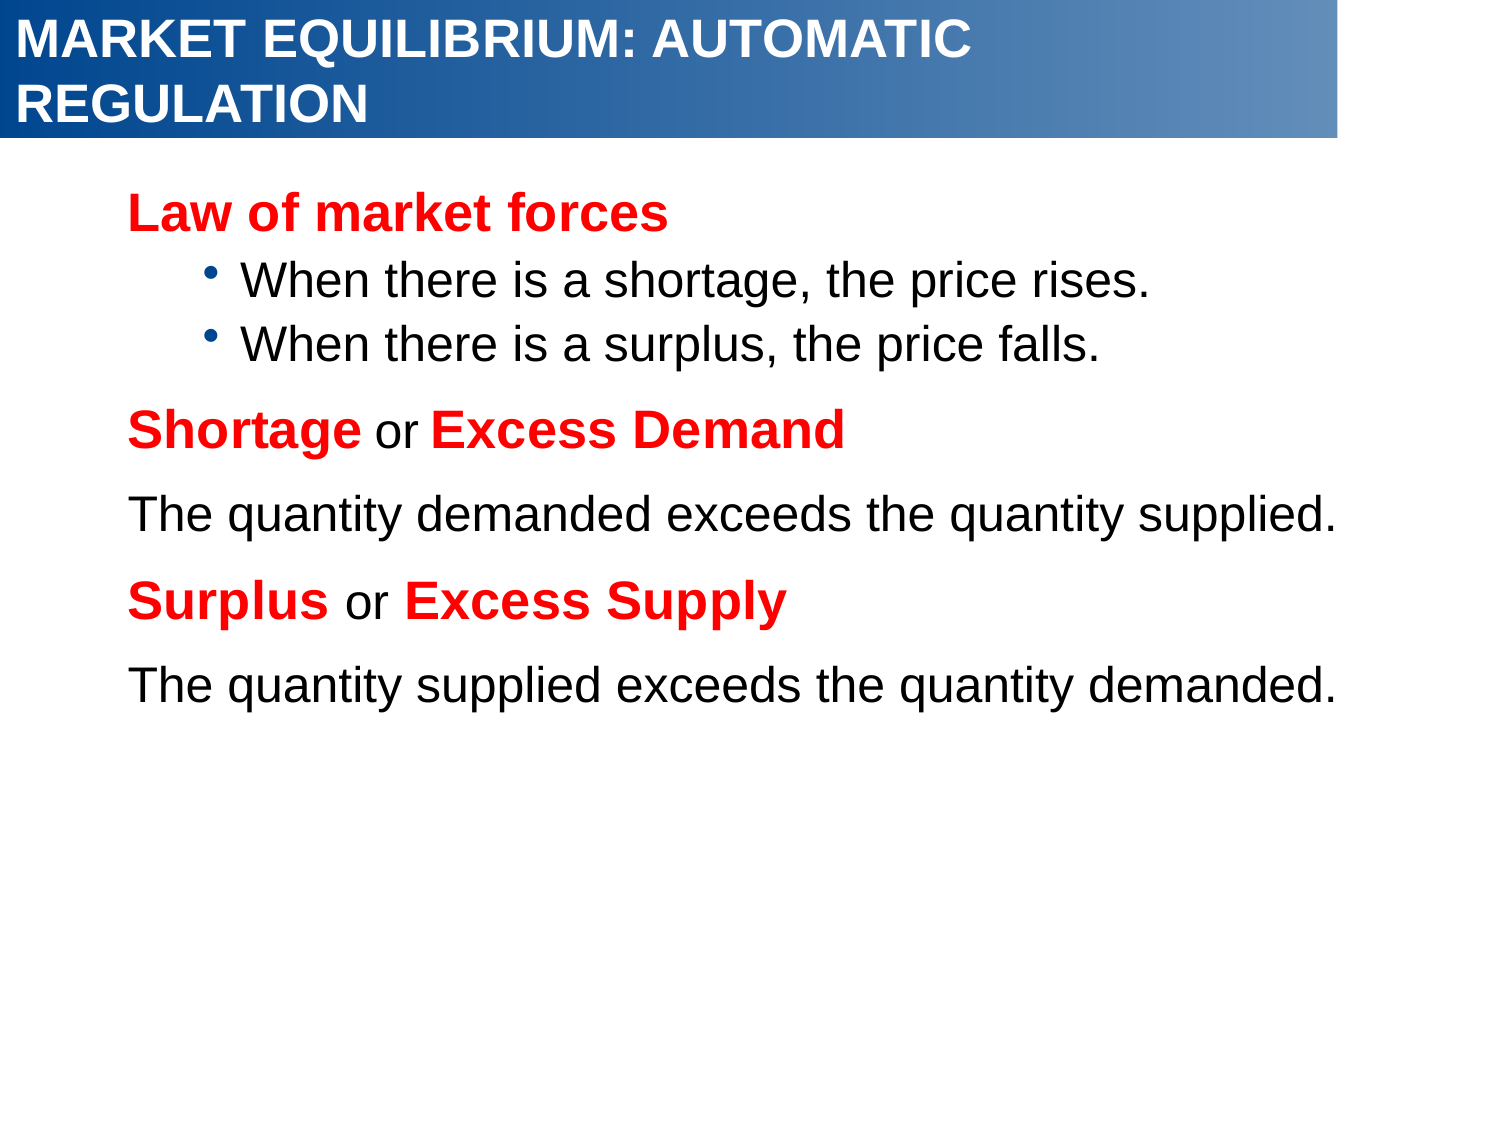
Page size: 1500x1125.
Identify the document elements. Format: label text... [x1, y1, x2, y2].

list Law of market forces When there is a shortage, the price rises. When there is a surplus, the price falls. Shortage or Excess Demand The quantity demanded exceeds the quantity supplied. Surplus or Excess Supply The quantity supplied exceeds the quantity demanded. [37, 174, 1376, 851]
title MARKET EQUILIBRIUM: AUTOMATIC REGULATION [0, 0, 1338, 138]
